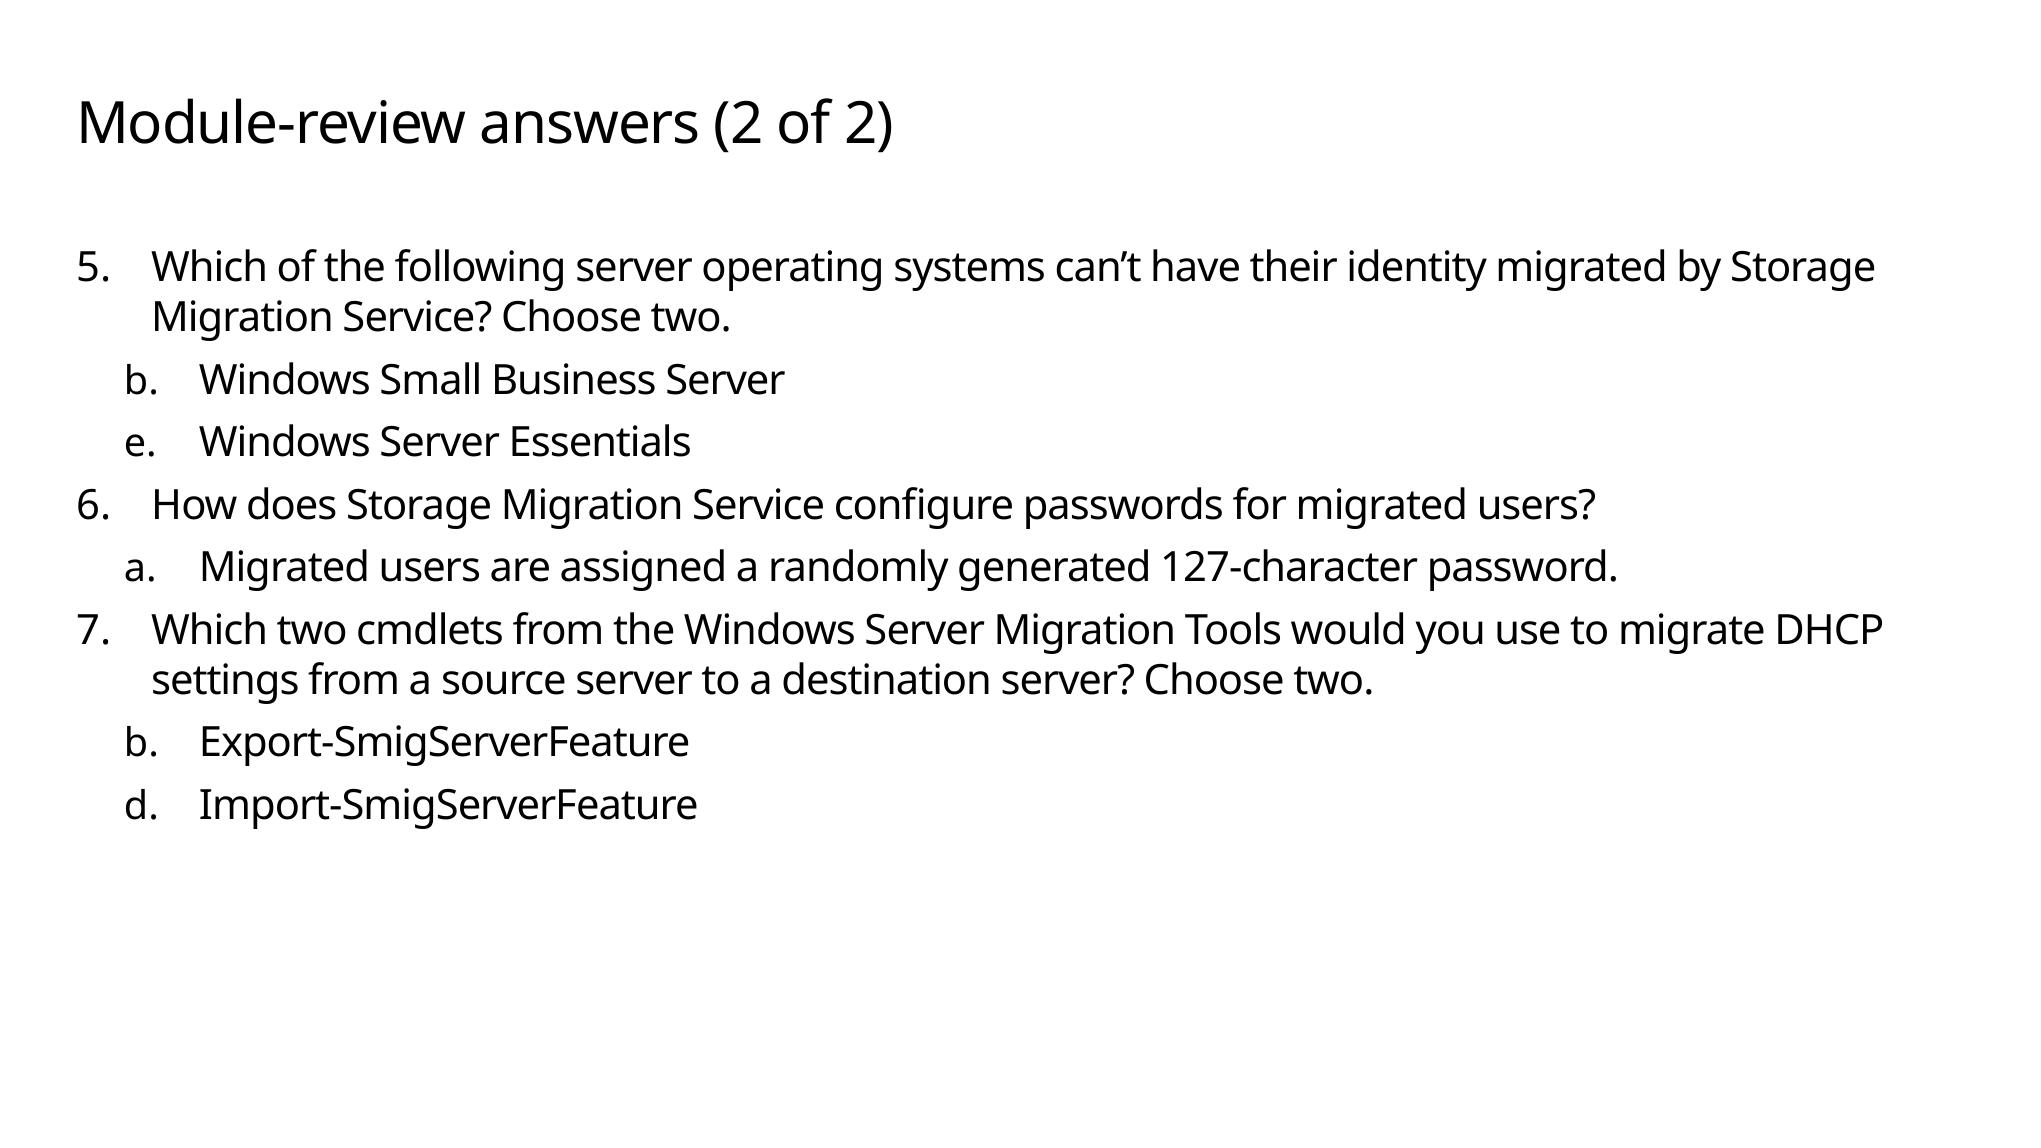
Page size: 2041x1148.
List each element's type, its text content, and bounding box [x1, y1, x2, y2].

list Which of the following server operating systems can’t have their identity migrated by Storage Migration Service? Choose two. Windows Small Business Server Windows Server Essentials How does Storage Migration Service configure passwords for migrated users? Migrated users are assigned a randomly generated 127-character password. Which two cmdlets from the Windows Server Migration Tools would you use to migrate DHCP settings from a source server to a destination server? Choose two. Export-SmigServerFeature Import-SmigServerFeature [76, 240, 1956, 1074]
title Module-review answers (2 of 2) [76, 93, 1968, 161]
